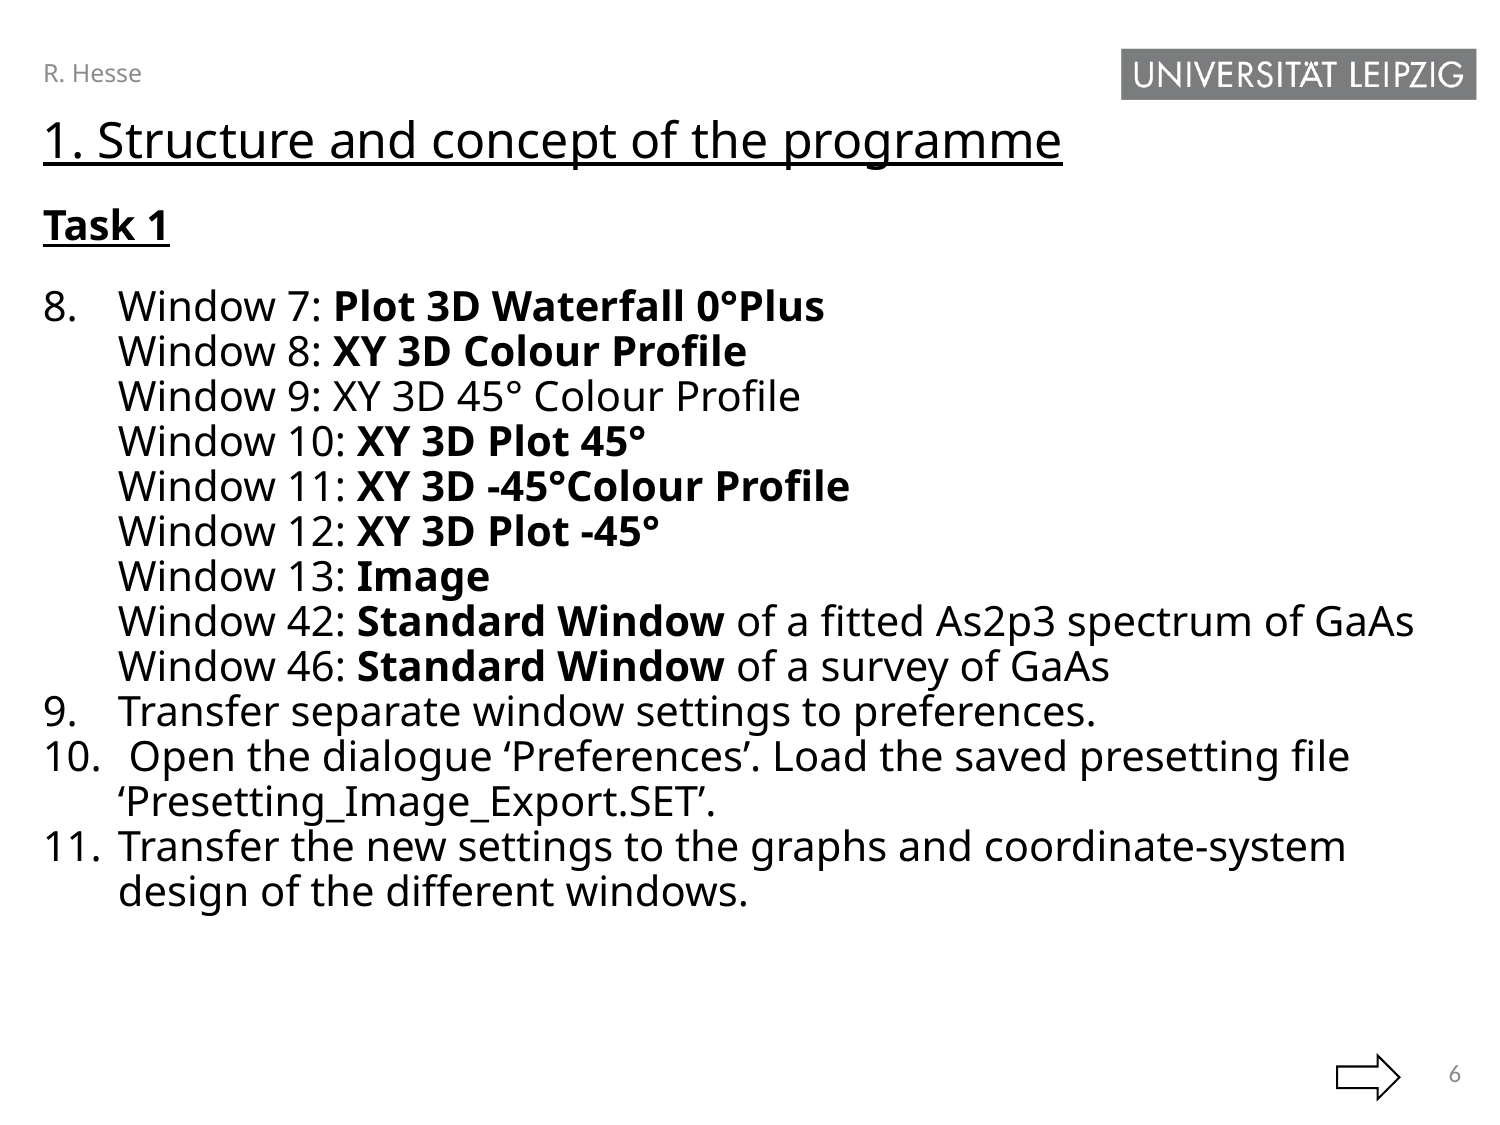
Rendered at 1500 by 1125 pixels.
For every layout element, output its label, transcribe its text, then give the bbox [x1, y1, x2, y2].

text_box 1. Structure and concept of the programme [28, 100, 1269, 176]
footer R. Hesse [28, 44, 1410, 105]
slide_number 6 [1291, 1042, 1477, 1103]
text_box Task 1 Window 7: Plot 3D Waterfall 0°Plus Window 8: XY 3D Colour Profile Window 9: XY 3D 45° Colour Profile Window 10: XY 3D Plot 45° Window 11: XY 3D -45°Colour Profile Window 12: XY 3D Plot -45° Window 13: Image Window 42: Standard Window of a fitted As2p3 spectrum of GaAs Window 46: Standard Window of a survey of GaAs Transfer separate window settings to preferences. Open the dialogue ‘Preferences’. Load the saved presetting file ‘Presetting_Image_Export.SET’. Transfer the new settings to the graphs and coordinate-system design of the different windows. [28, 197, 1477, 959]
picture [1410, 48, 1477, 100]
text_box [1336, 1053, 1401, 1102]
